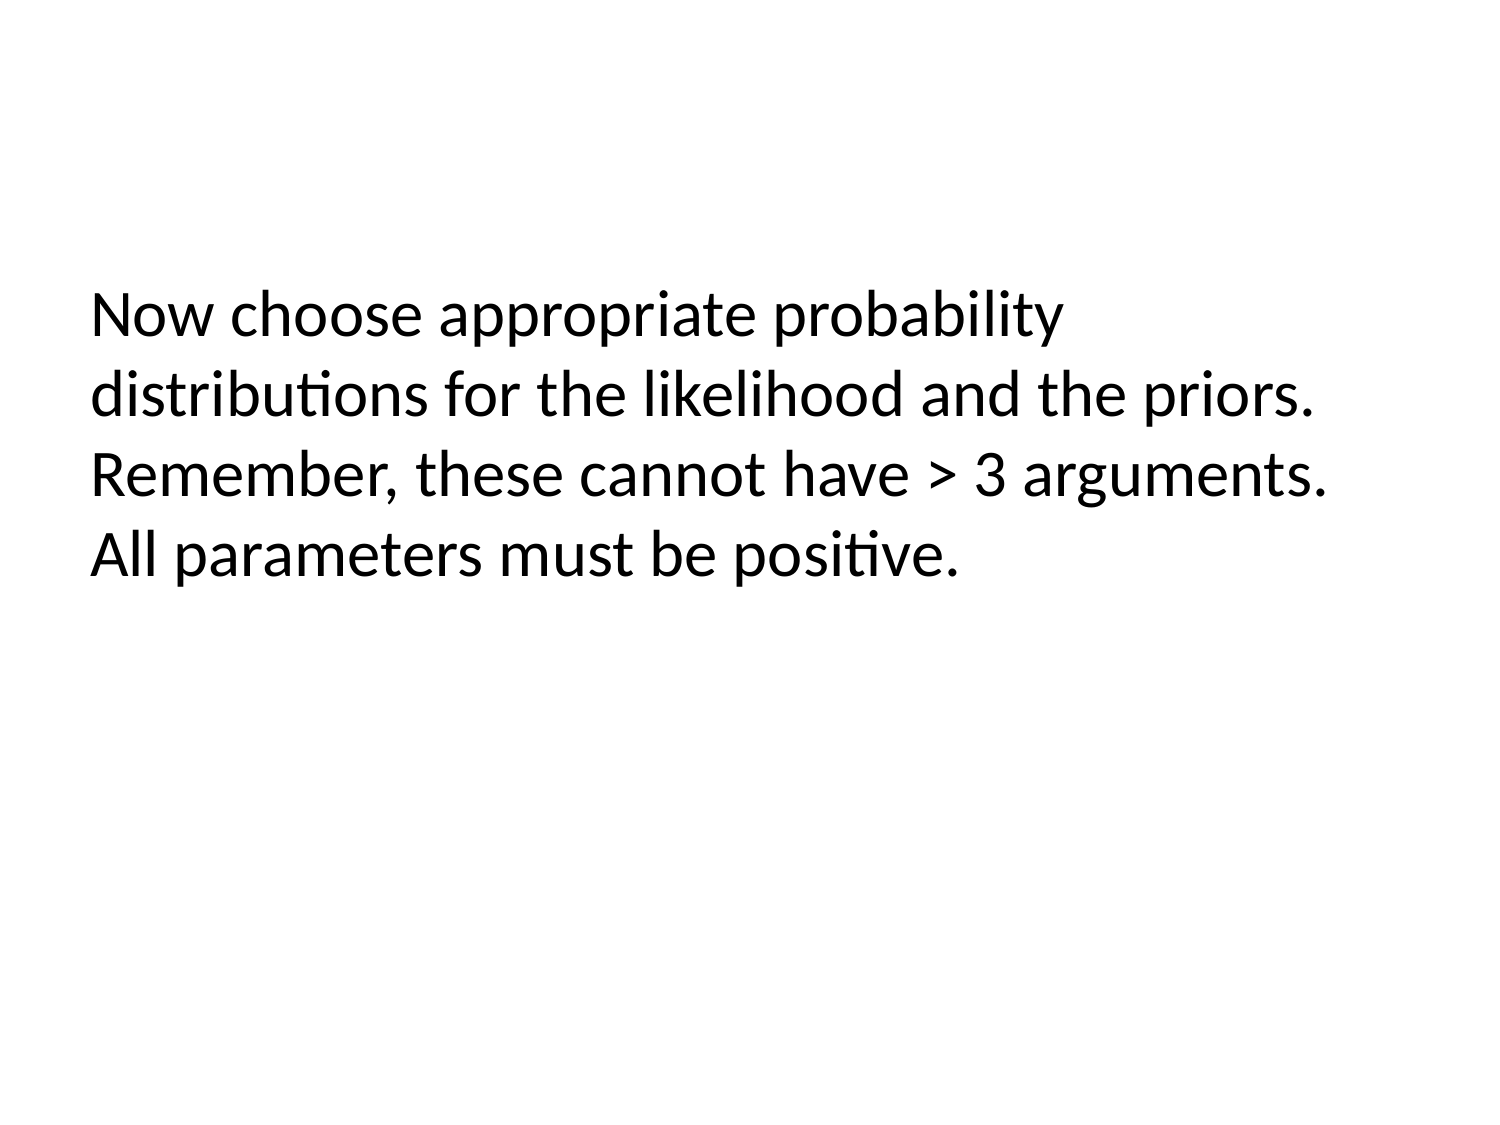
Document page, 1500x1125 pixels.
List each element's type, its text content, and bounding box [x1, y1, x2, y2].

list Now choose appropriate probability distributions for the likelihood and the priors. Remember, these cannot have > 3 arguments. All parameters must be positive. [75, 262, 1425, 1005]
